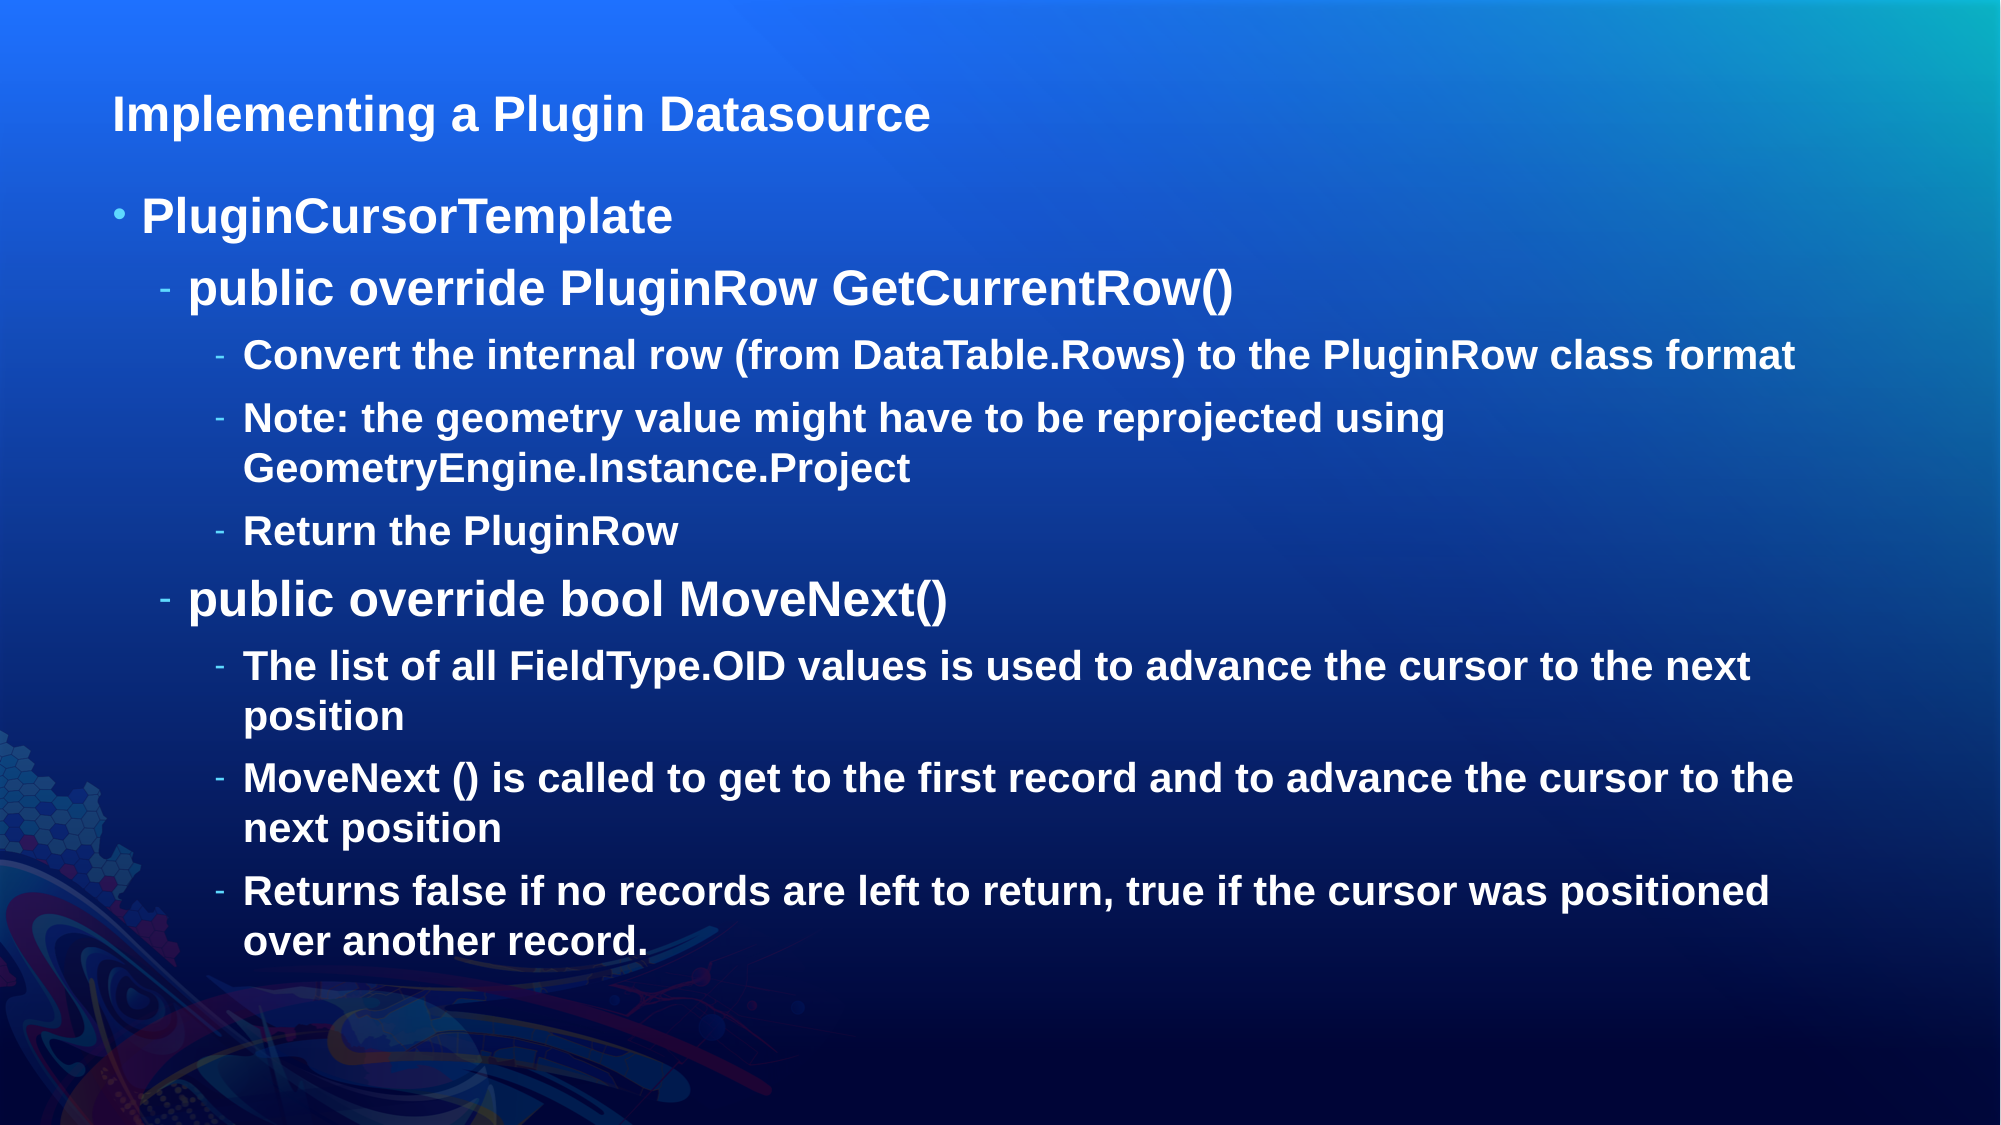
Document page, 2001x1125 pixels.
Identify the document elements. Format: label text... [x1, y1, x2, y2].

list PluginCursorTemplate public override PluginRow GetCurrentRow() Convert the internal row (from DataTable.Rows) to the PluginRow class format Note: the geometry value might have to be reprojected using GeometryEngine.Instance.Project Return the PluginRow public override bool MoveNext() The list of all FieldType.OID values is used to advance the cursor to the next position MoveNext () is called to get to the first record and to advance the cursor to the next position Returns false if no records are left to return, true if the cursor was positioned over another record. [112, 183, 1814, 982]
title Implementing a Plugin Datasource [112, 81, 1888, 143]
